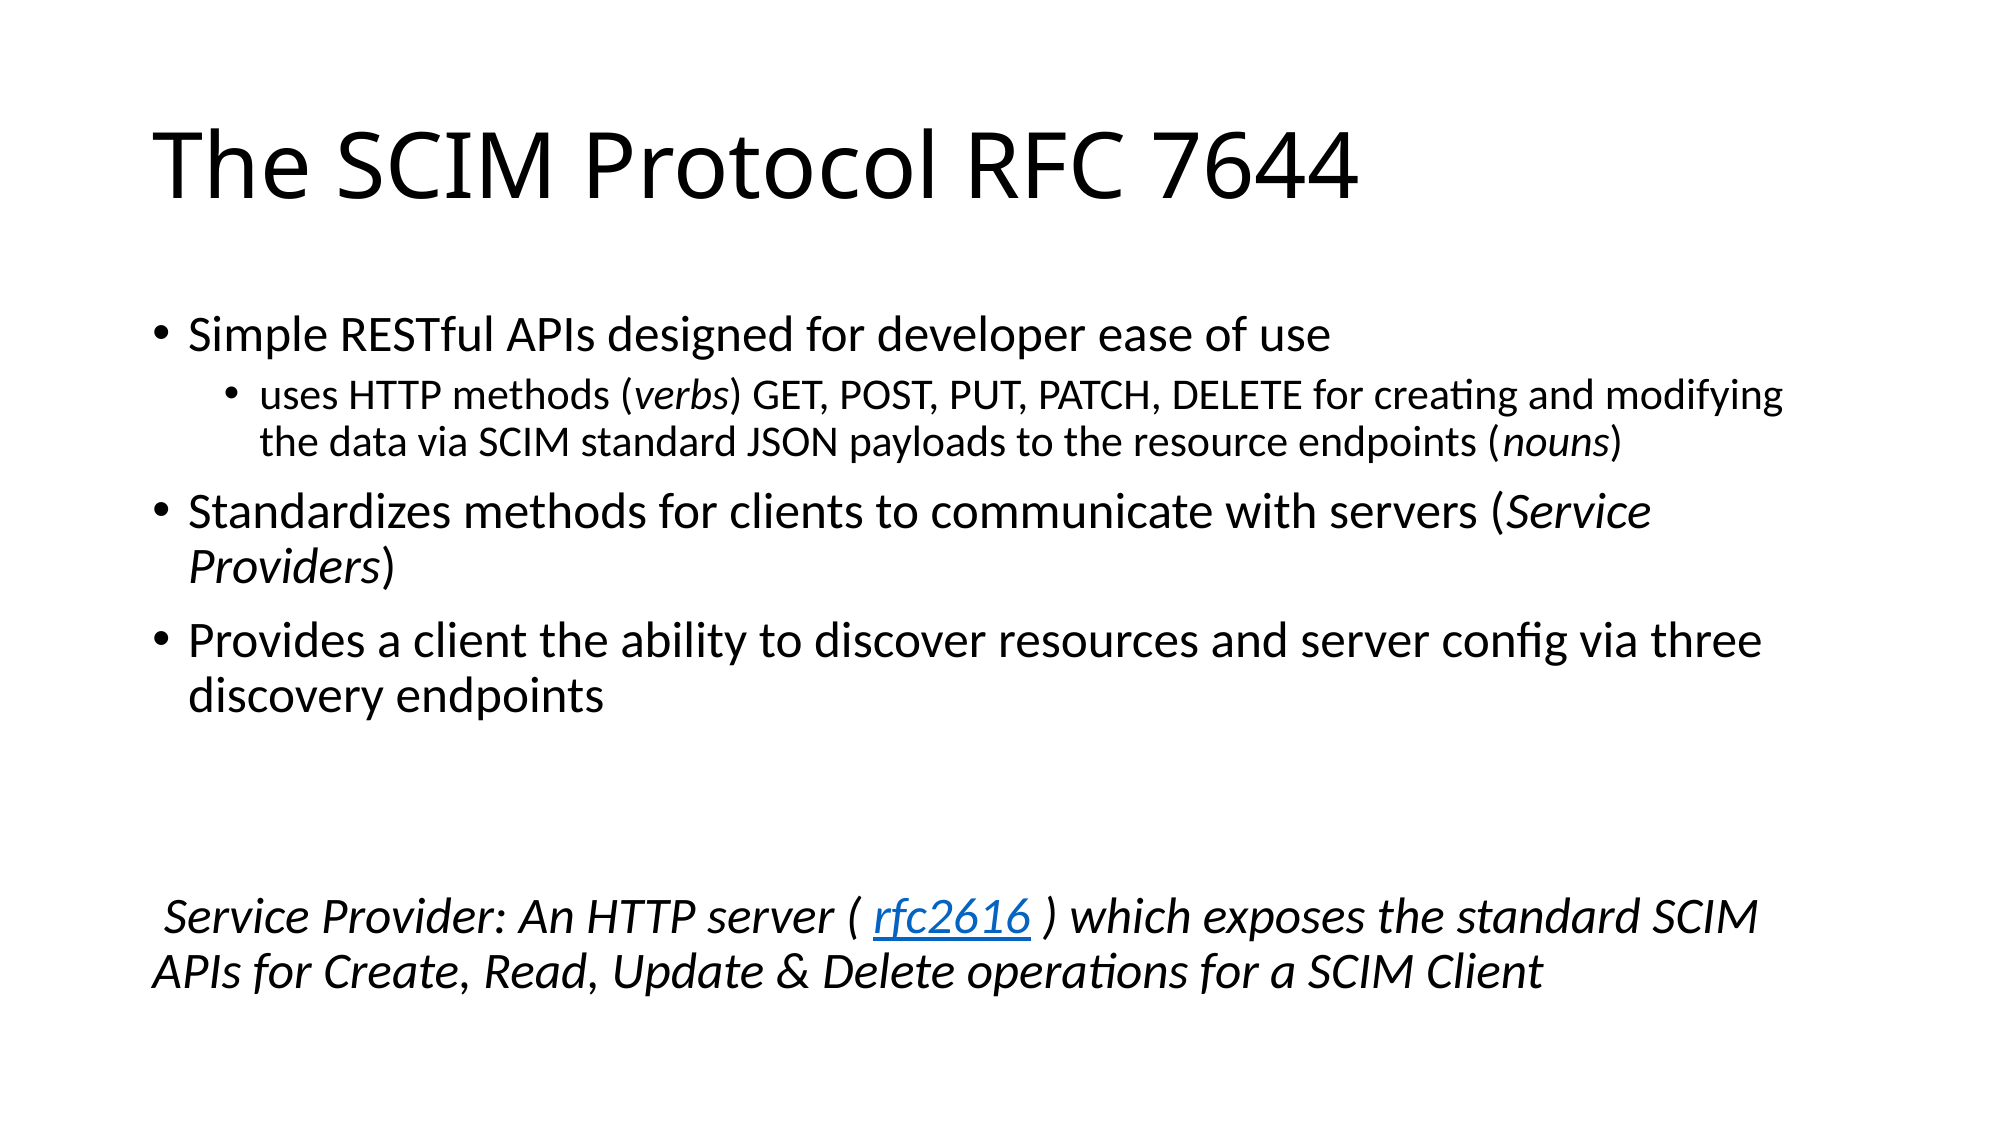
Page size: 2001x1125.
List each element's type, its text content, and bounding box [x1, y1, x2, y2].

title The SCIM Protocol RFC 7644 [137, 59, 1863, 278]
list Simple RESTful APIs designed for developer ease of use uses HTTP methods (verbs) GET, POST, PUT, PATCH, DELETE for creating and modifying the data via SCIM standard JSON payloads to the resource endpoints (nouns) Standardizes methods for clients to communicate with servers (Service Providers) Provides a client the ability to discover resources and server config via three discovery endpoints Service Provider: An HTTP server ( rfc2616 ) which exposes the standard SCIM APIs for Create, Read, Update & Delete operations for a SCIM Client [137, 299, 1863, 1014]
